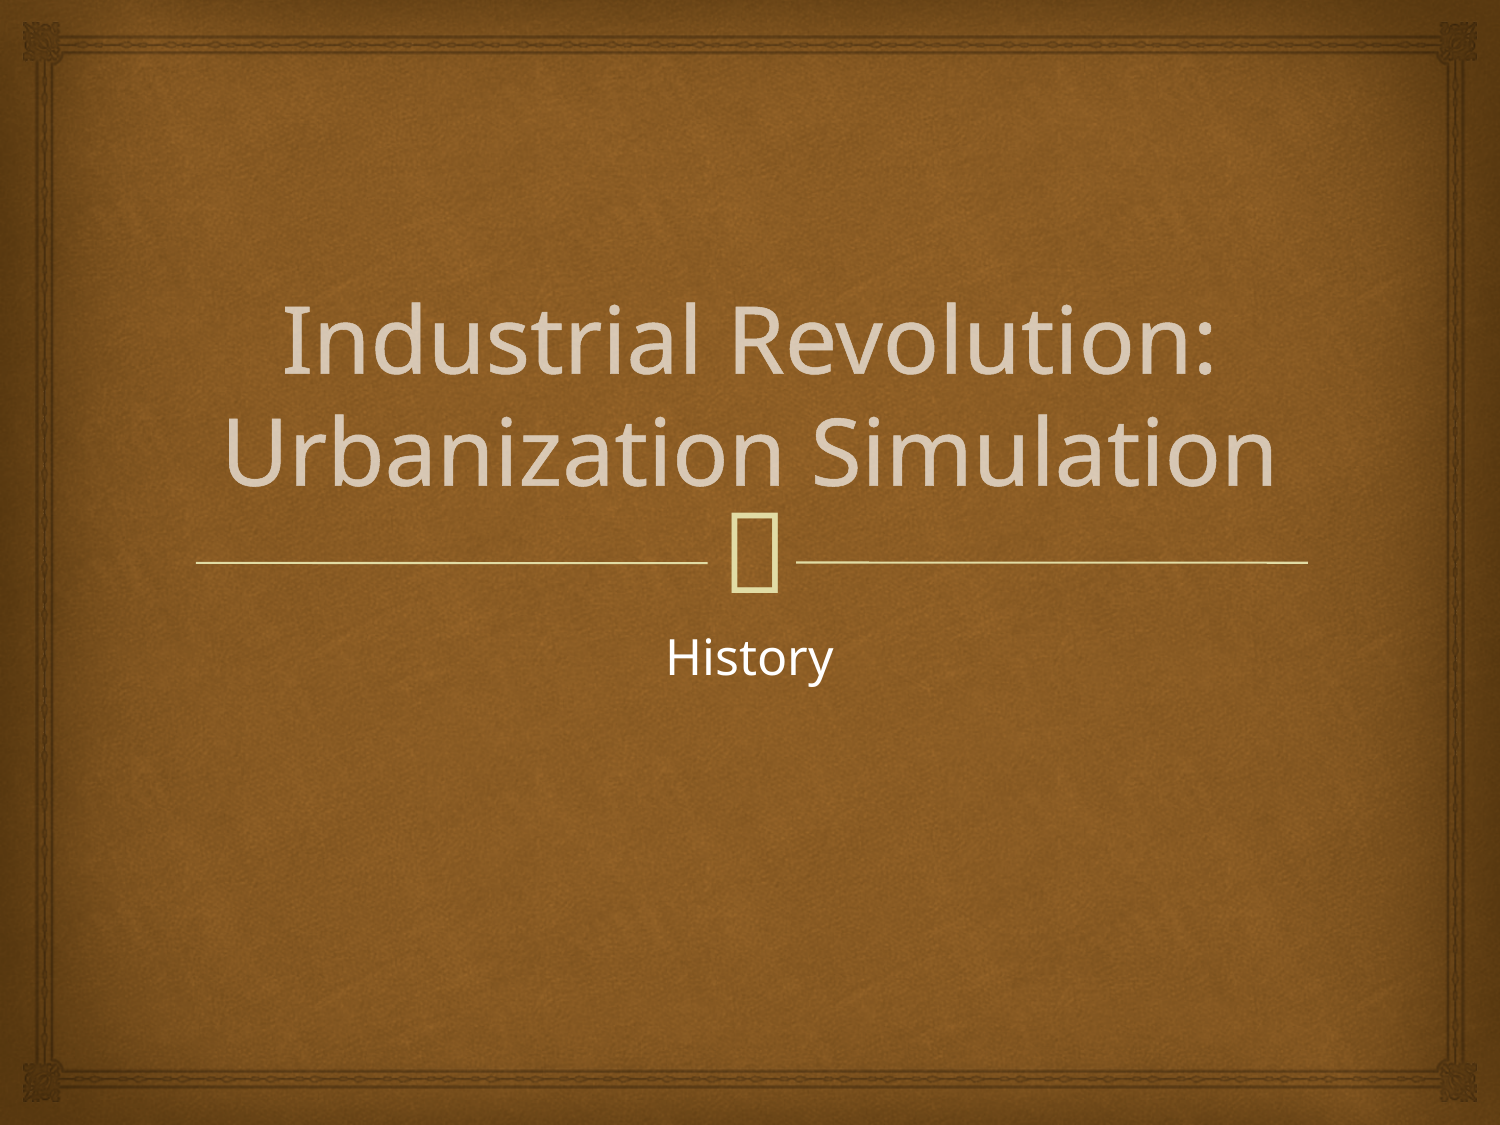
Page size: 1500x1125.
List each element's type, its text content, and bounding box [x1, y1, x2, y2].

title Industrial Revolution: Urbanization Simulation [194, 227, 1306, 512]
subtitle History [225, 618, 1275, 906]
picture [0, 0, 1500, 1125]
